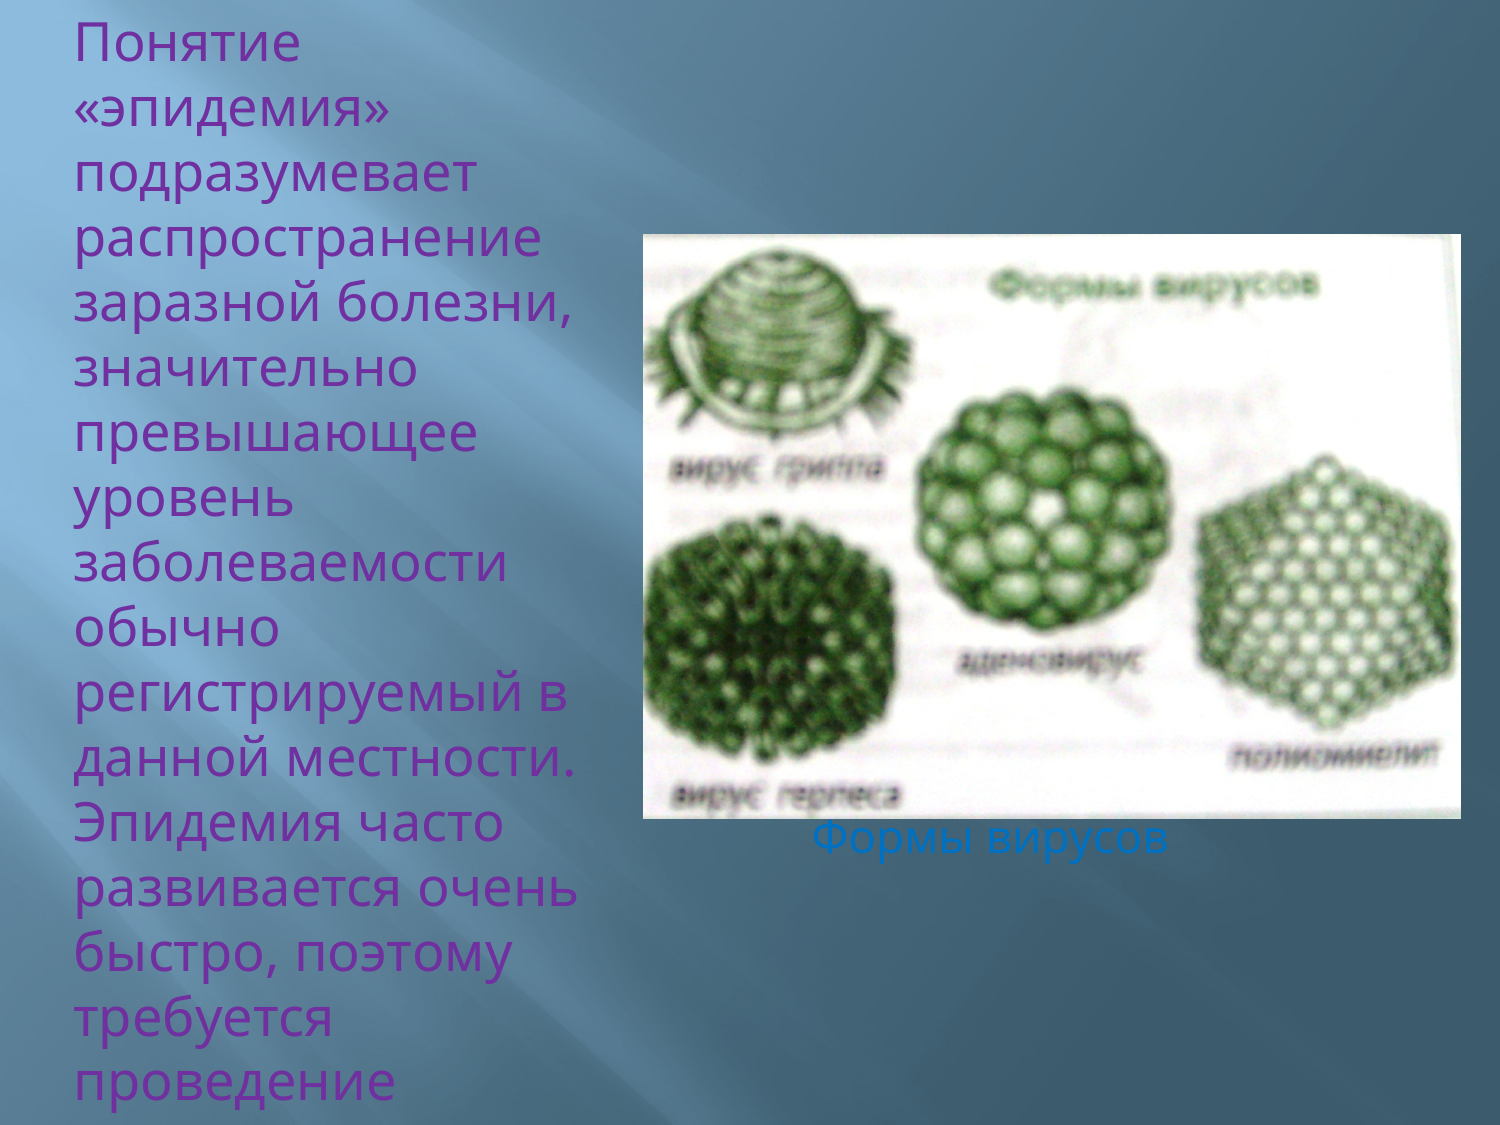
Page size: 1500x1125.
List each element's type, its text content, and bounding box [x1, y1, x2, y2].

title Формы вирусов [796, 861, 1291, 871]
list Понятие «эпидемия» подразумевает распространение заразной болезни, значительно превышающее уровень заболеваемости обычно регистрируемый в данной местности. Эпидемия часто развивается очень быстро, поэтому требуется проведение оперативных мероприятий. [58, 0, 633, 755]
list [643, 234, 1461, 819]
